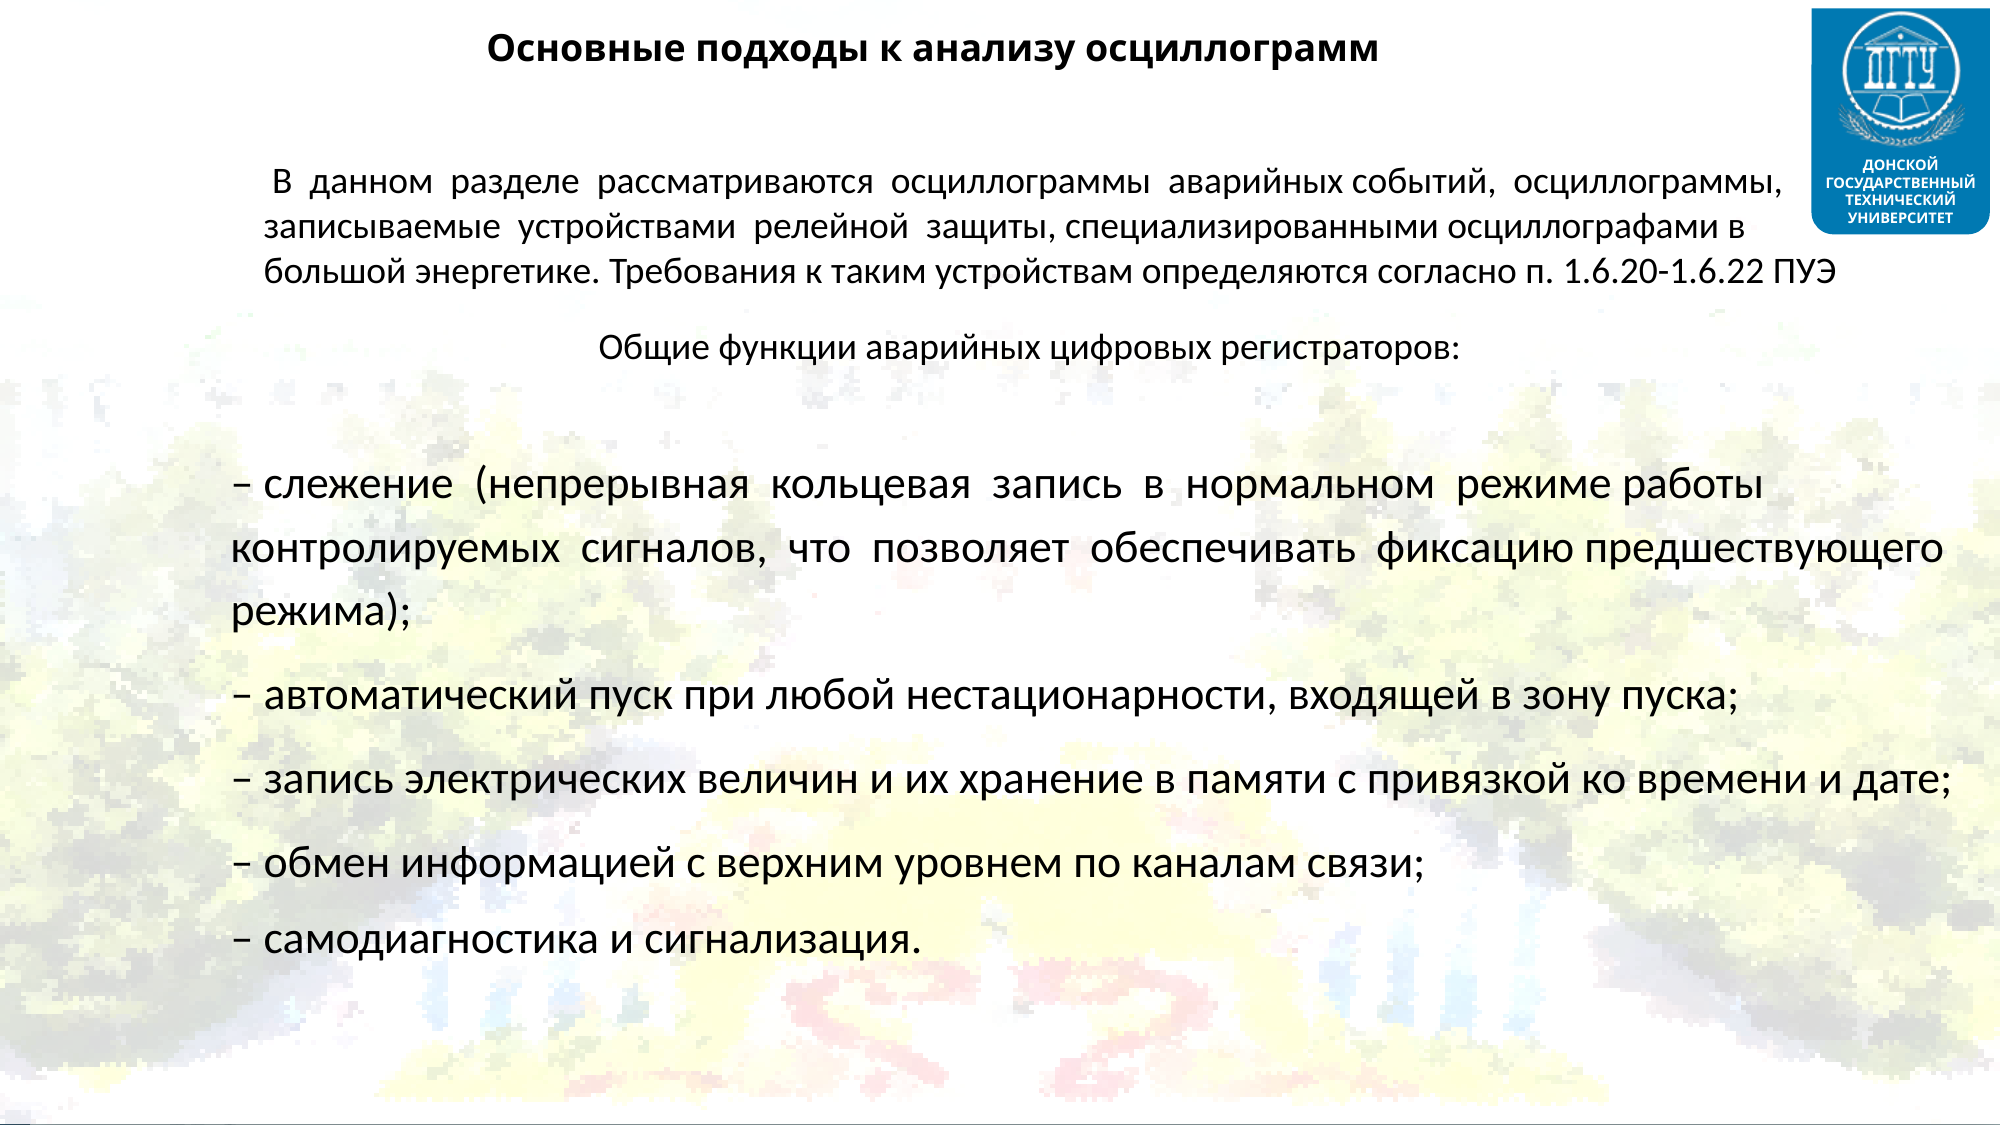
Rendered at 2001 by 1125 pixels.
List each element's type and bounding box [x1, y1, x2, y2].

text_box [1801, 8, 2000, 236]
picture [0, 0, 2000, 1125]
